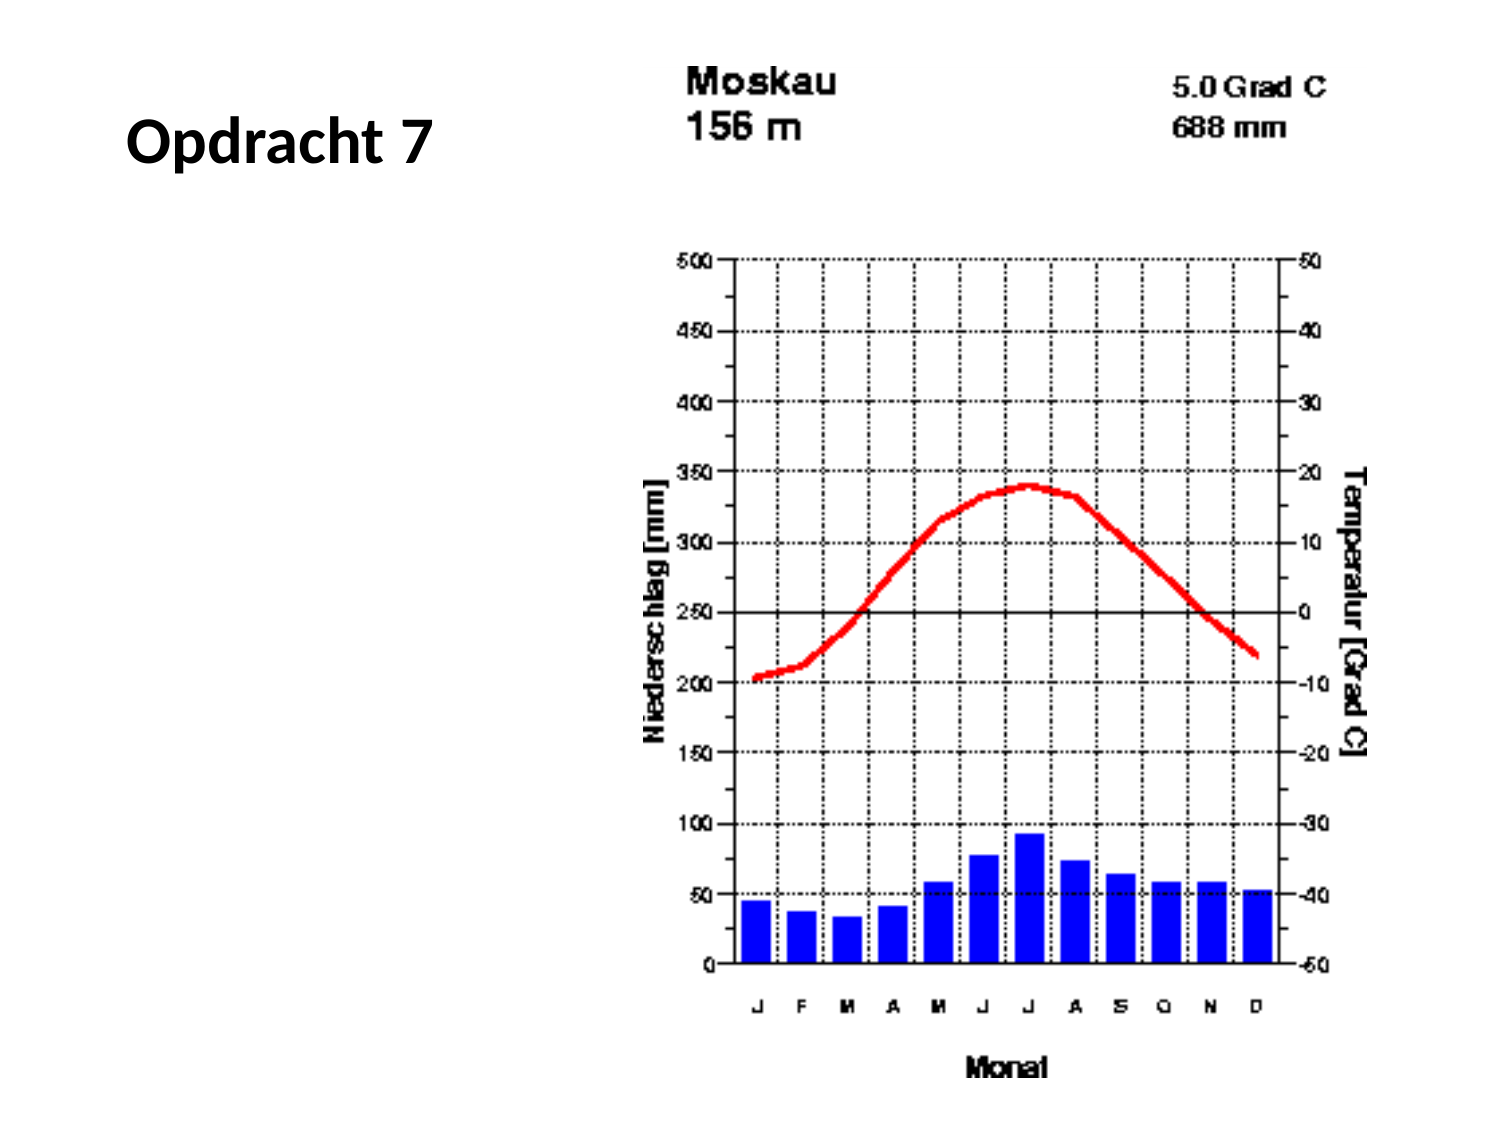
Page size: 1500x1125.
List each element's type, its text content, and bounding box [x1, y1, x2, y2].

text_box Opdracht 7 [112, 89, 502, 184]
picture [643, 66, 1367, 1078]
